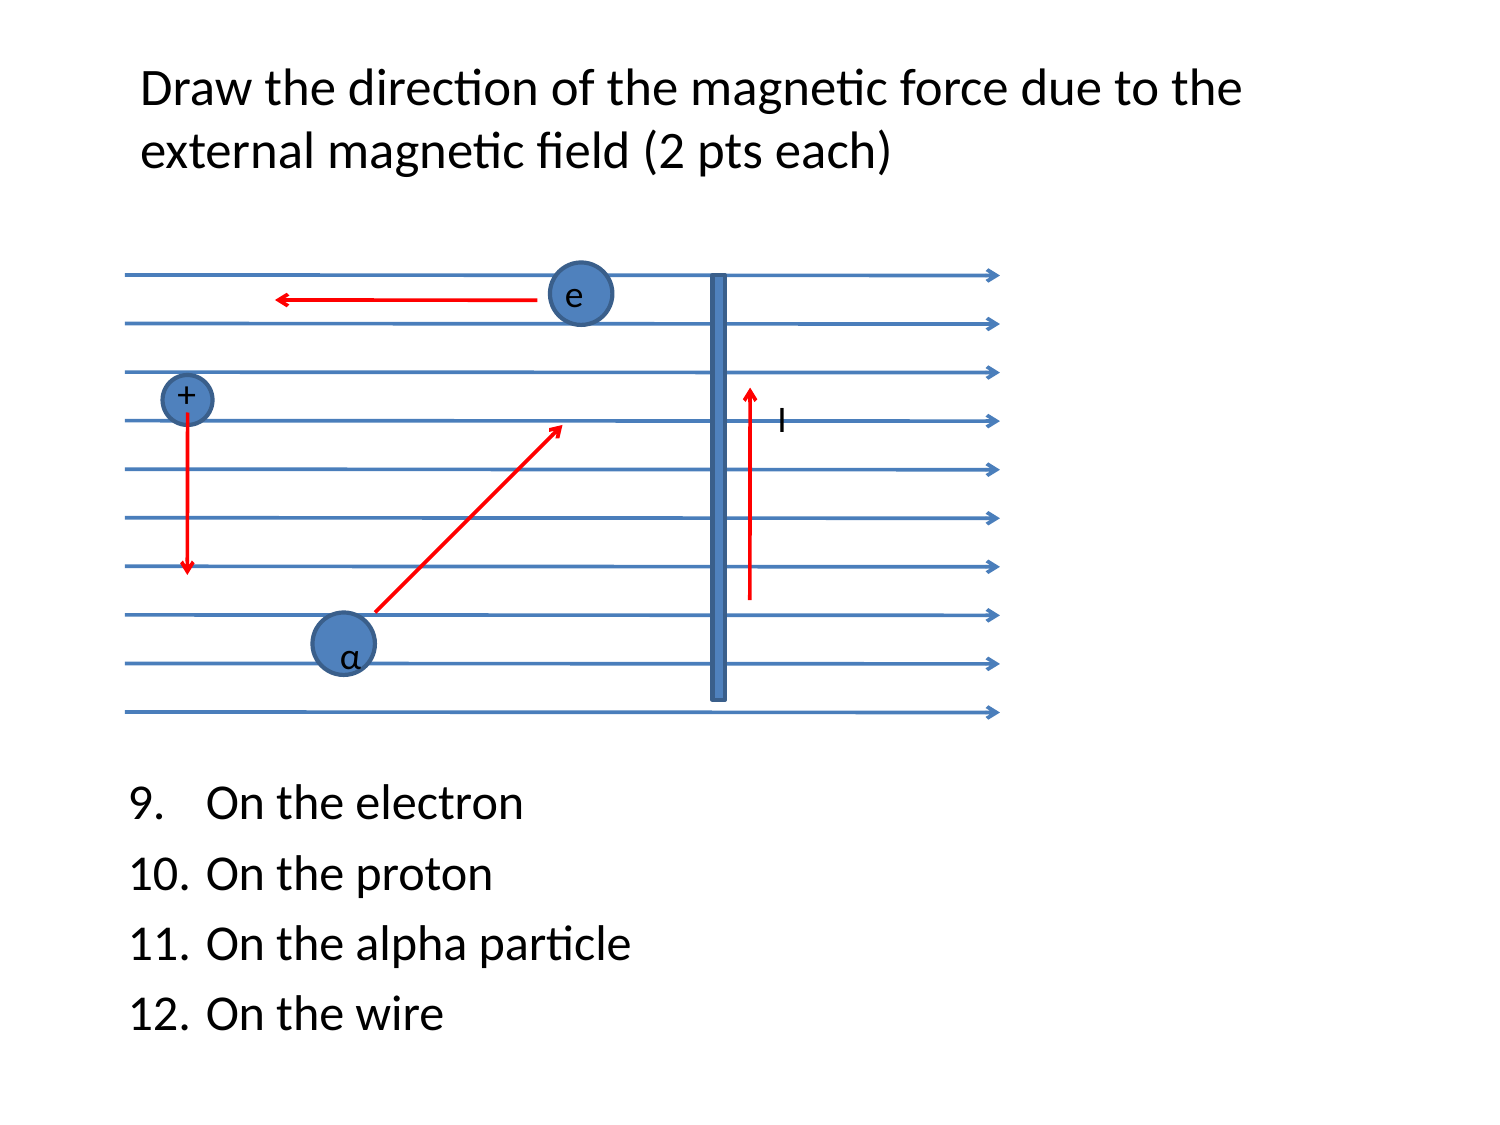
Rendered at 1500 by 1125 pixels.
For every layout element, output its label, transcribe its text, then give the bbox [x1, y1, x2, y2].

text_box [124, 262, 1001, 713]
title Draw the direction of the magnetic force due to the external magnetic field (2 pts each) [125, 45, 1388, 188]
list On the electron On the proton On the alpha particle On the wire [112, 762, 1388, 1050]
